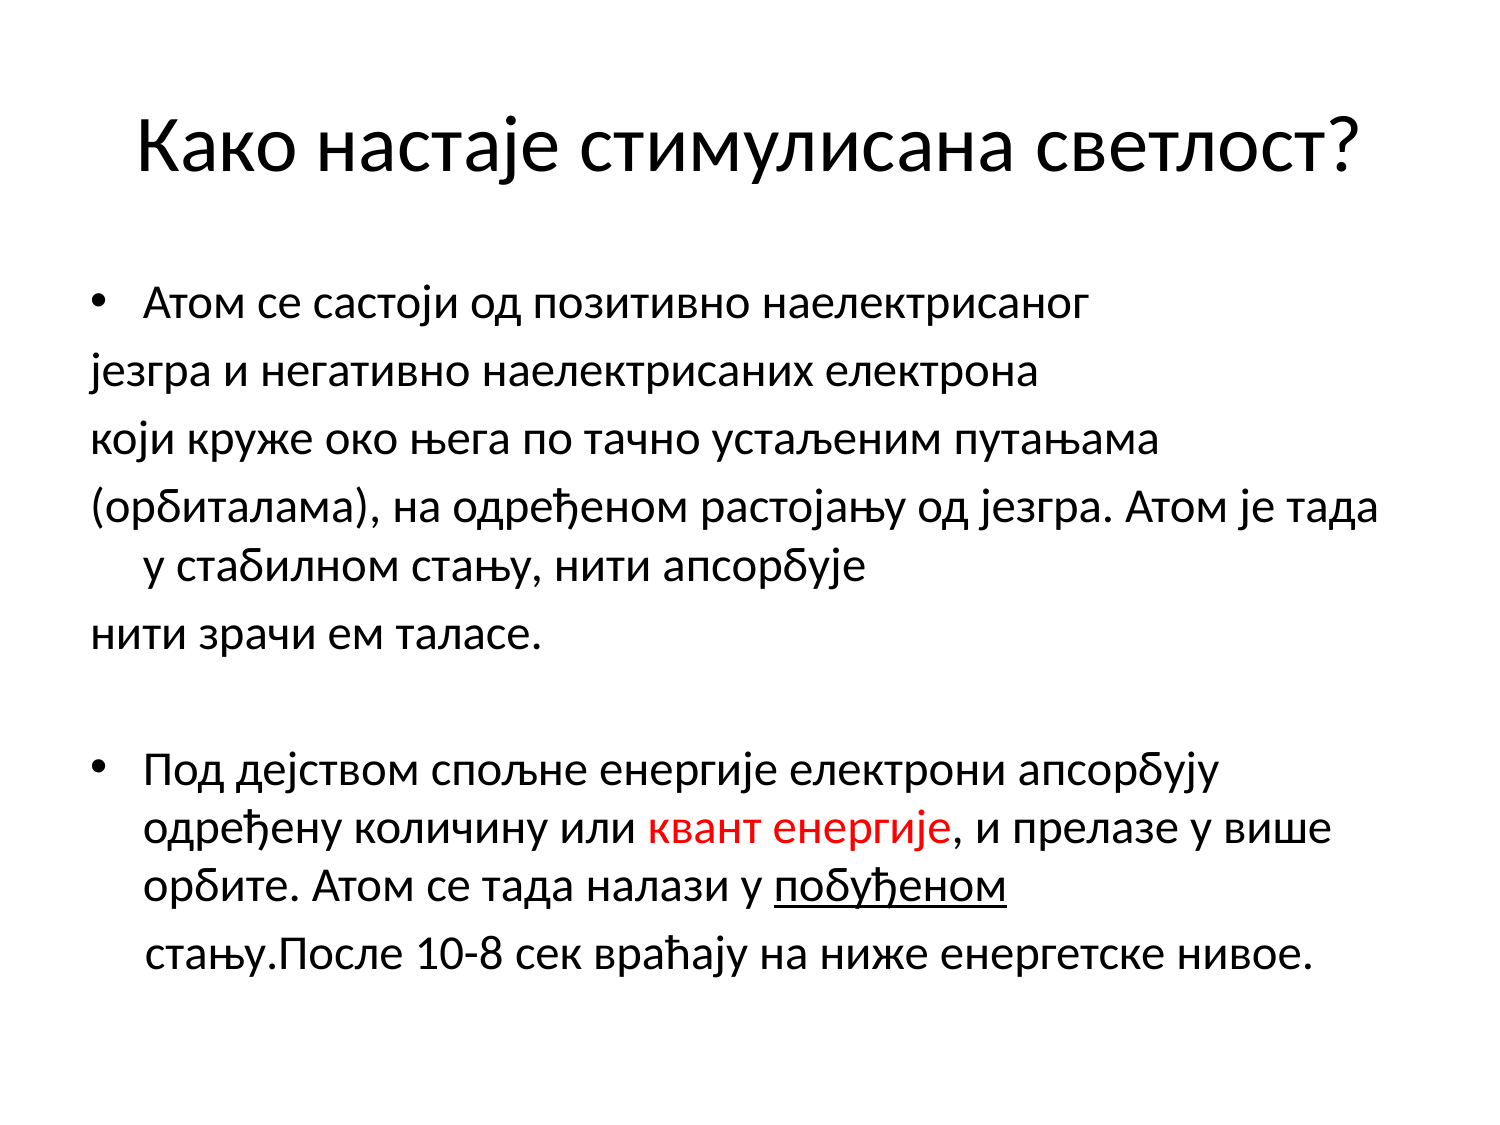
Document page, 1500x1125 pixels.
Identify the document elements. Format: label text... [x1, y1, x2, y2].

list Атом се састоји од позитивно наелектрисаног језгра и негативно наелектрисаних електрона који круже око њега по тачно устаљеним путањама (орбиталама), на одређеном растојању од језгра. Атом је тада у стабилном стању, нити апсорбује нити зрачи ем таласе. Под дејством спољне енергије електрони апсорбују одређену количину или квант енергије, и прелазе у више орбите. Атом се тада налази у побуђеном стању.После 10-8 сек враћају на ниже енергетске нивое. [75, 262, 1425, 1005]
title Како настаје стимулисана светлост? [75, 45, 1425, 233]
